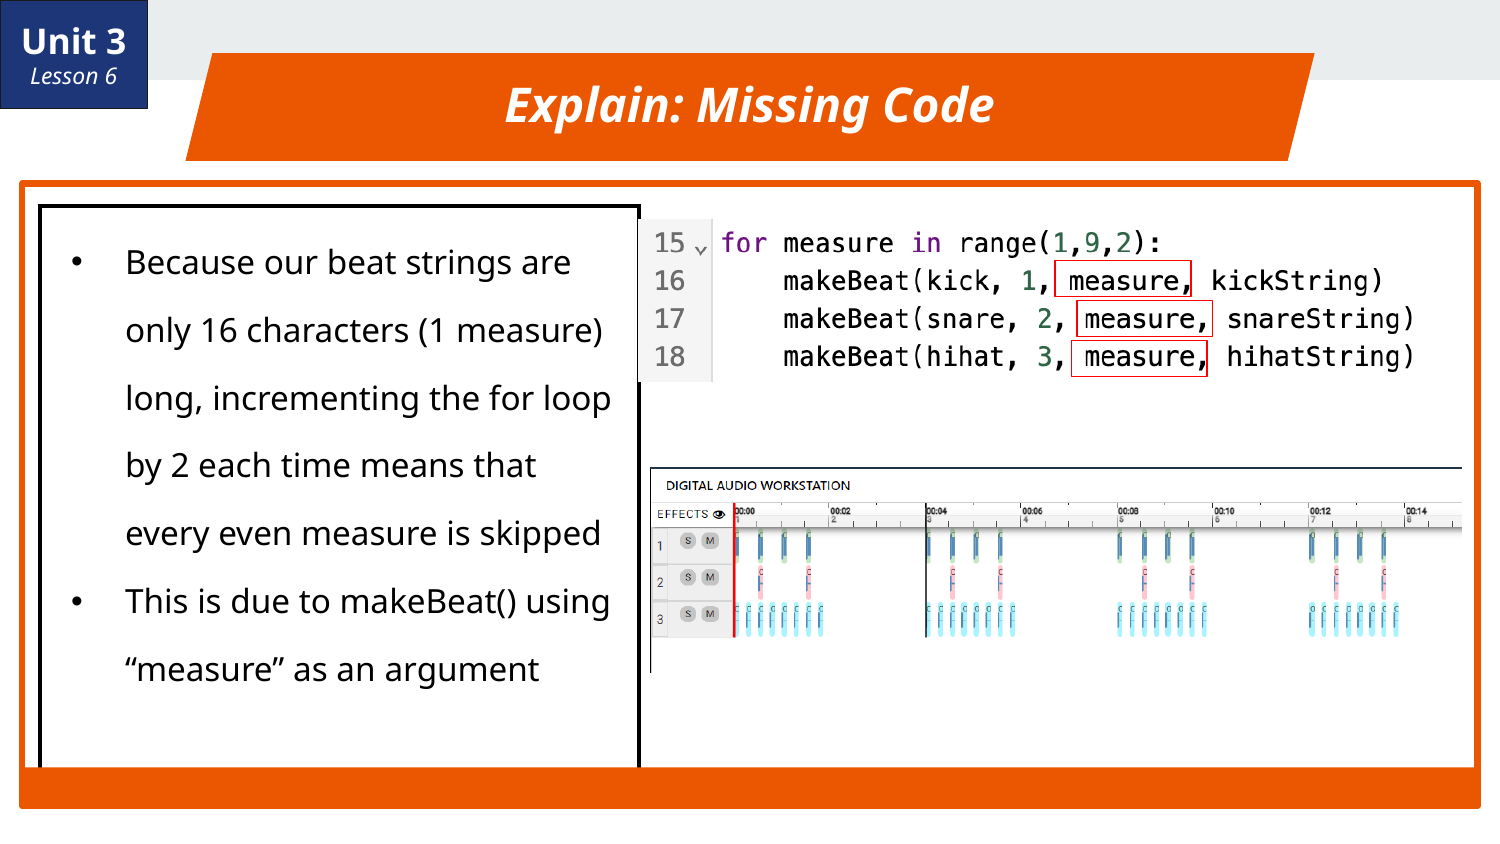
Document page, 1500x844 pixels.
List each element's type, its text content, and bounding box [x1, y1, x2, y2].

picture [25, 186, 1475, 804]
title Explain: Missing Code [221, 60, 1279, 155]
text_box Unit 3 Lesson 6 [0, 0, 148, 109]
text_box [185, 53, 1315, 161]
